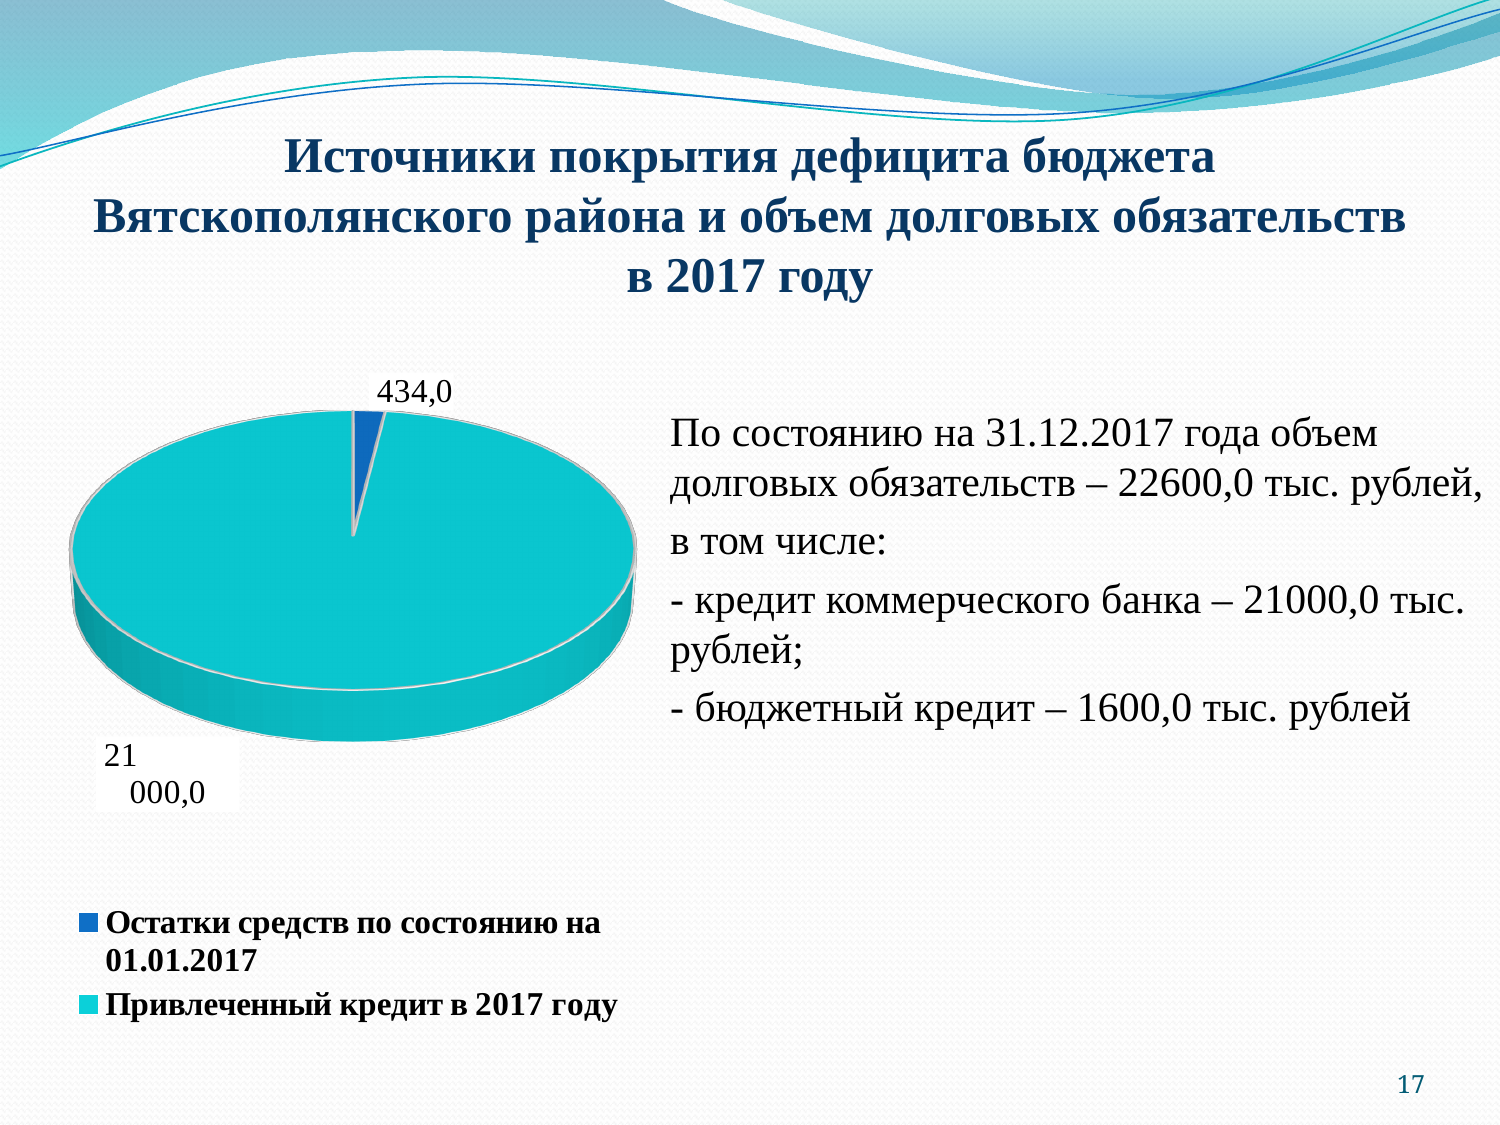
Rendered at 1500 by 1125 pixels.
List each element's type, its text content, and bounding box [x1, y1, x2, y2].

title Источники покрытия дефицита бюджета Вятскополянского района и объем долговых обязательств в 2017 году [75, 115, 1425, 303]
list По состоянию на 31.12.2017 года объем долговых обязательств – 22600,0 тыс. рублей, в том числе: - кредит коммерческого банка – 21000,0 тыс. рублей; - бюджетный кредит – 1600,0 тыс. рублей [687, 397, 1500, 1023]
chart [17, 302, 681, 1031]
slide_number 17 [1299, 1042, 1425, 1103]
